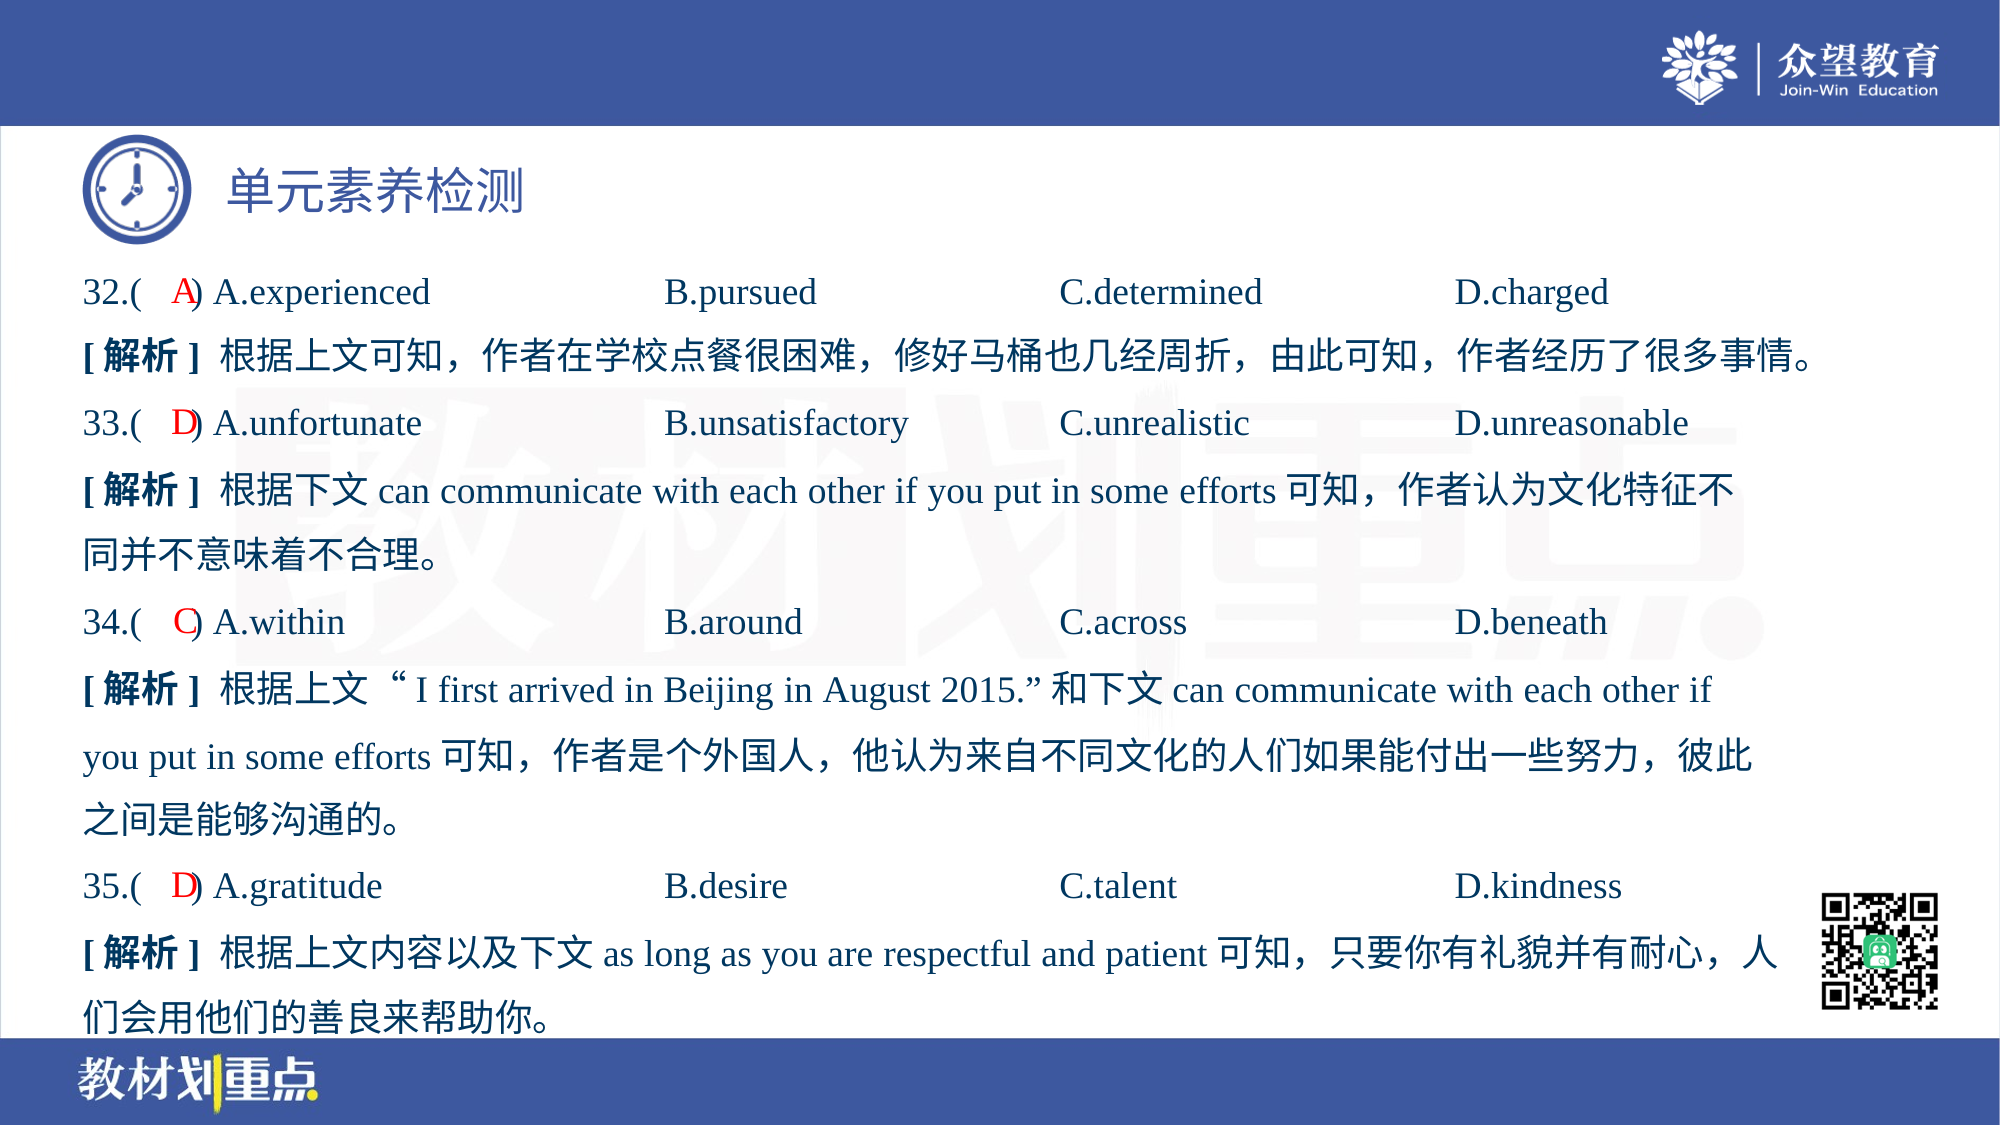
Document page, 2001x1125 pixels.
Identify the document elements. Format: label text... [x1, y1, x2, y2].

text_box [解析] 根据上文内容以及下文as long as you are respectful and patient可知，只要你有礼貌并有耐心，人 们会用他们的善良来帮助你。 [82, 907, 1817, 1032]
text_box A [157, 246, 212, 305]
text_box 33.( ) A.unfortunate B.unsatisfactory C.unrealistic D.unreasonable [82, 378, 157, 436]
text_box D [157, 840, 212, 899]
text_box [解析] 根据下文can communicate with each other if you put in some efforts可知，作者认为文化特征不 同并不意味着不合理。 [82, 444, 1817, 570]
text_box C [159, 576, 212, 635]
text_box D [157, 377, 212, 436]
text_box 33.( ) A.unfortunate B.unsatisfactory C.unrealistic D.unreasonable [212, 378, 1817, 436]
text_box [解析] 根据上文“I first arrived in Beijing in August 2015.”和下文can communicate with each other if you put in some efforts可知，作者是个外国人，他认为来自不同文化的人们如果能付出一些努力，彼此 之间是能够沟通的。 [82, 643, 1817, 835]
text_box [解析] 根据上文可知，作者在学校点餐很困难，修好马桶也几经周折，由此可知，作者经历了很多事情。 [82, 312, 1832, 370]
text_box 35.( ) A.gratitude B.desire C.talent D.kindness [82, 841, 157, 899]
picture [0, 0, 2000, 1125]
text_box 35.( ) A.gratitude B.desire C.talent D.kindness [212, 841, 1817, 899]
text_box 34.( ) A.within B.around C.across D.beneath [82, 577, 159, 635]
text_box 34.( ) A.within B.around C.across D.beneath [212, 577, 1817, 635]
text_box 32.( ) A.experienced B.pursued C.determined D.charged [82, 247, 1817, 306]
